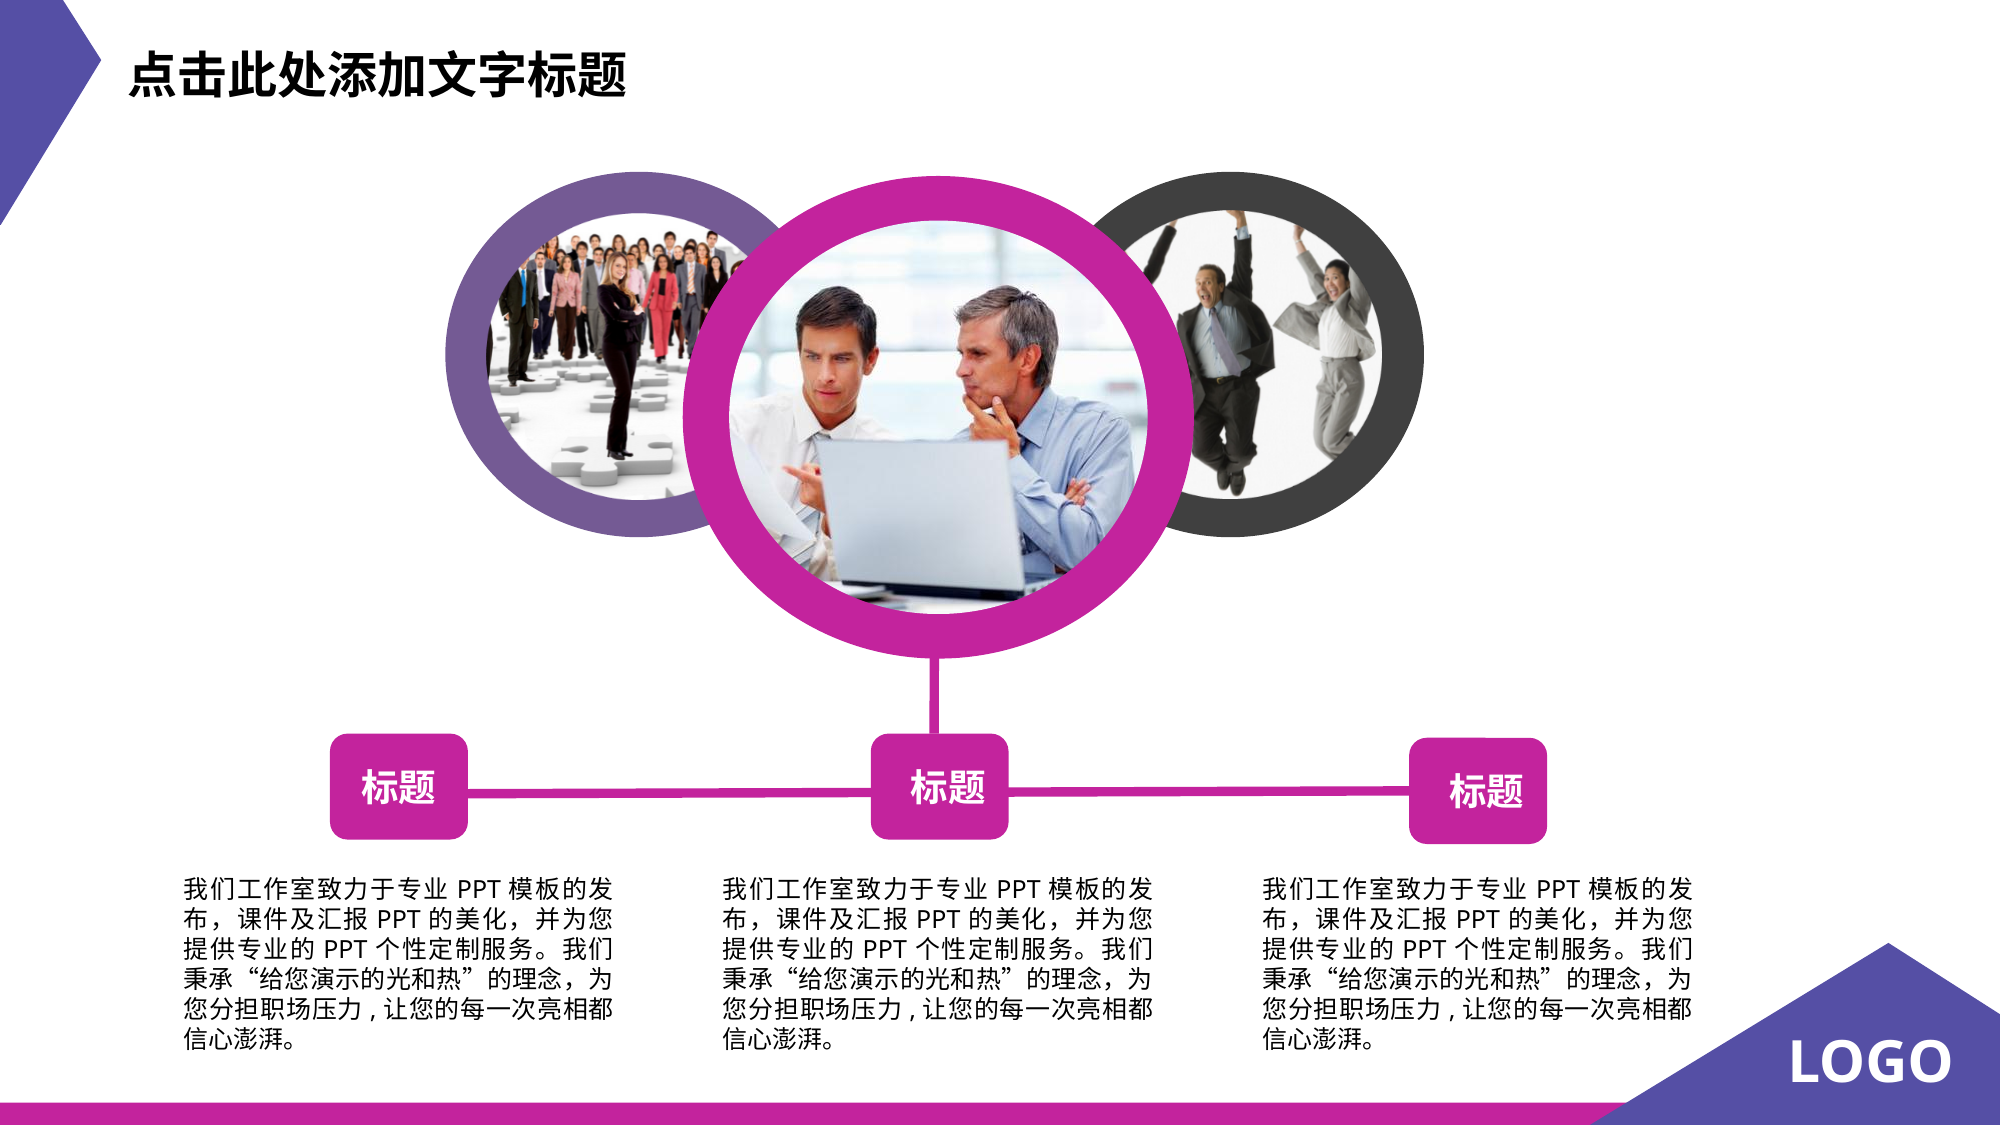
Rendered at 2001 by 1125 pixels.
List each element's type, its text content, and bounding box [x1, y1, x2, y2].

text_box 我们工作室致力于专业PPT模板的发布，课件及汇报PPT的美化，并为您提供专业的PPT个性定制服务。我们秉承“给您演示的光和热”的理念，为您分担职场压力,让您的每一次亮相都信心澎湃。 [1247, 866, 1708, 1061]
text_box [0, 1102, 1562, 1125]
text_box 我们工作室致力于专业PPT模板的发布，课件及汇报PPT的美化，并为您提供专业的PPT个性定制服务。我们秉承“给您演示的光和热”的理念，为您分担职场压力,让您的每一次亮相都信心澎湃。 [168, 866, 629, 1061]
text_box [1562, 975, 2000, 1125]
text_box 点击此处添加文字标题 [112, 36, 670, 112]
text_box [0, 76, 160, 160]
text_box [1036, 171, 1424, 538]
text_box 我们工作室致力于专业PPT模板的发布，课件及汇报PPT的美化，并为您提供专业的PPT个性定制服务。我们秉承“给您演示的光和热”的理念，为您分担职场压力,让您的每一次亮相都信心澎湃。 [708, 866, 1169, 1061]
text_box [329, 653, 1548, 844]
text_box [682, 176, 1194, 653]
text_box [445, 171, 833, 538]
